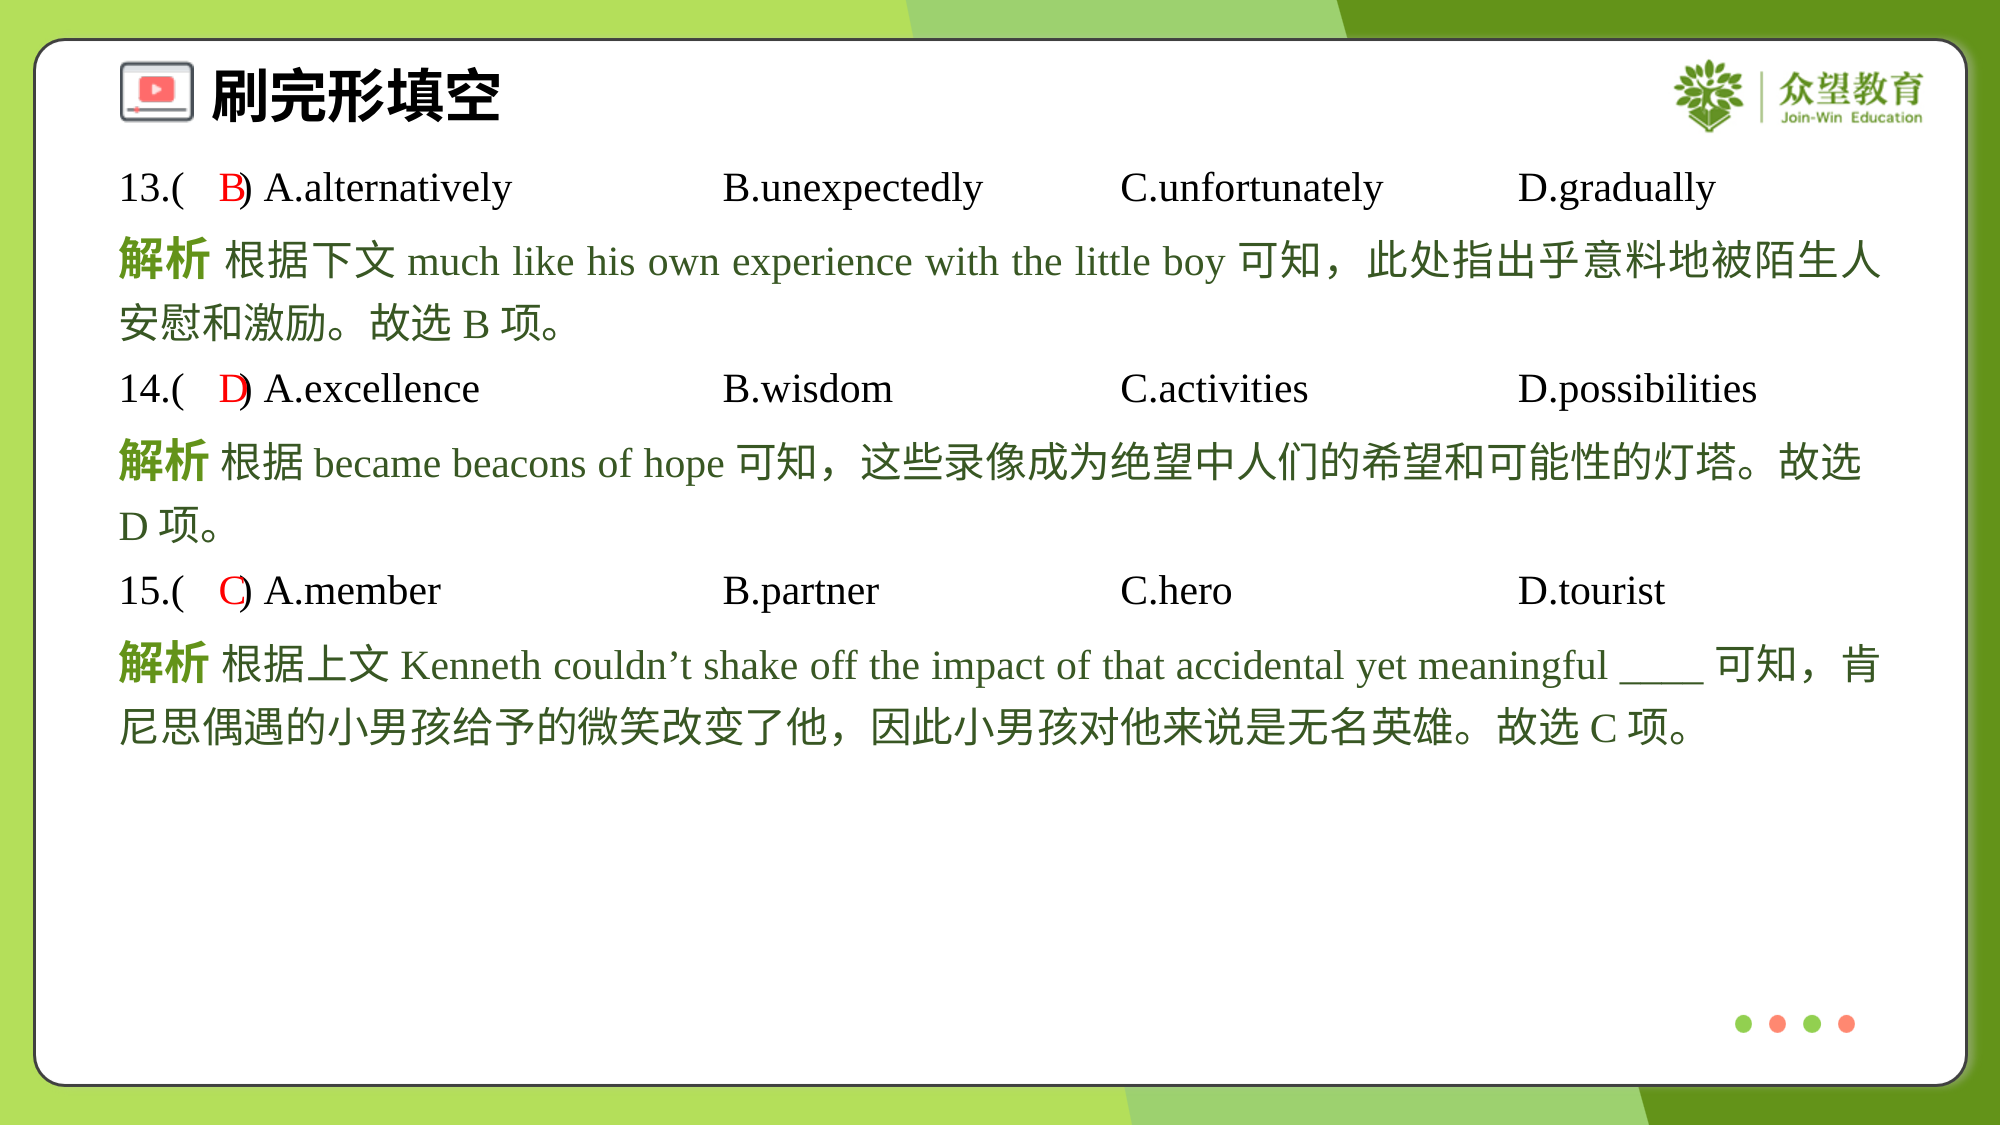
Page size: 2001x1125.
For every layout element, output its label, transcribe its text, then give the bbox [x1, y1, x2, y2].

text_box D [213, 348, 254, 406]
text_box 15.( ) A.member B.partner C.hero D.tourist [252, 550, 1883, 608]
text_box C [213, 550, 252, 608]
picture [0, 0, 2000, 1125]
text_box 15.( ) A.member B.partner C.hero D.tourist [118, 550, 213, 608]
text_box 13.( ) A.alternatively B.unexpectedly C.unfortunately D.gradually [252, 146, 1883, 204]
text_box 14.( ) A.excellence B.wisdom C.activities D.possibilities [254, 348, 1883, 406]
text_box 解析 根据became beacons of hope可知，这些录像成为绝望中人们的希望和可能性的灯塔。故选D项。 [118, 417, 1883, 545]
text_box 13.( ) A.alternatively B.unexpectedly C.unfortunately D.gradually [118, 146, 213, 204]
text_box B [213, 146, 252, 205]
text_box 14.( ) A.excellence B.wisdom C.activities D.possibilities [118, 348, 213, 406]
text_box 解析 根据下文much like his own experience with the little boy可知，此处指出乎意料地被陌生人安慰和激励。故选B项。 [118, 215, 1883, 343]
text_box 解析 根据上文Kenneth couldn’t shake off the impact of that accidental yet meaningful ____可知，肯尼思偶遇的小男孩给予的微笑改变了他，因此小男孩对他来说是无名英雄。故选C项。 [118, 619, 1883, 747]
